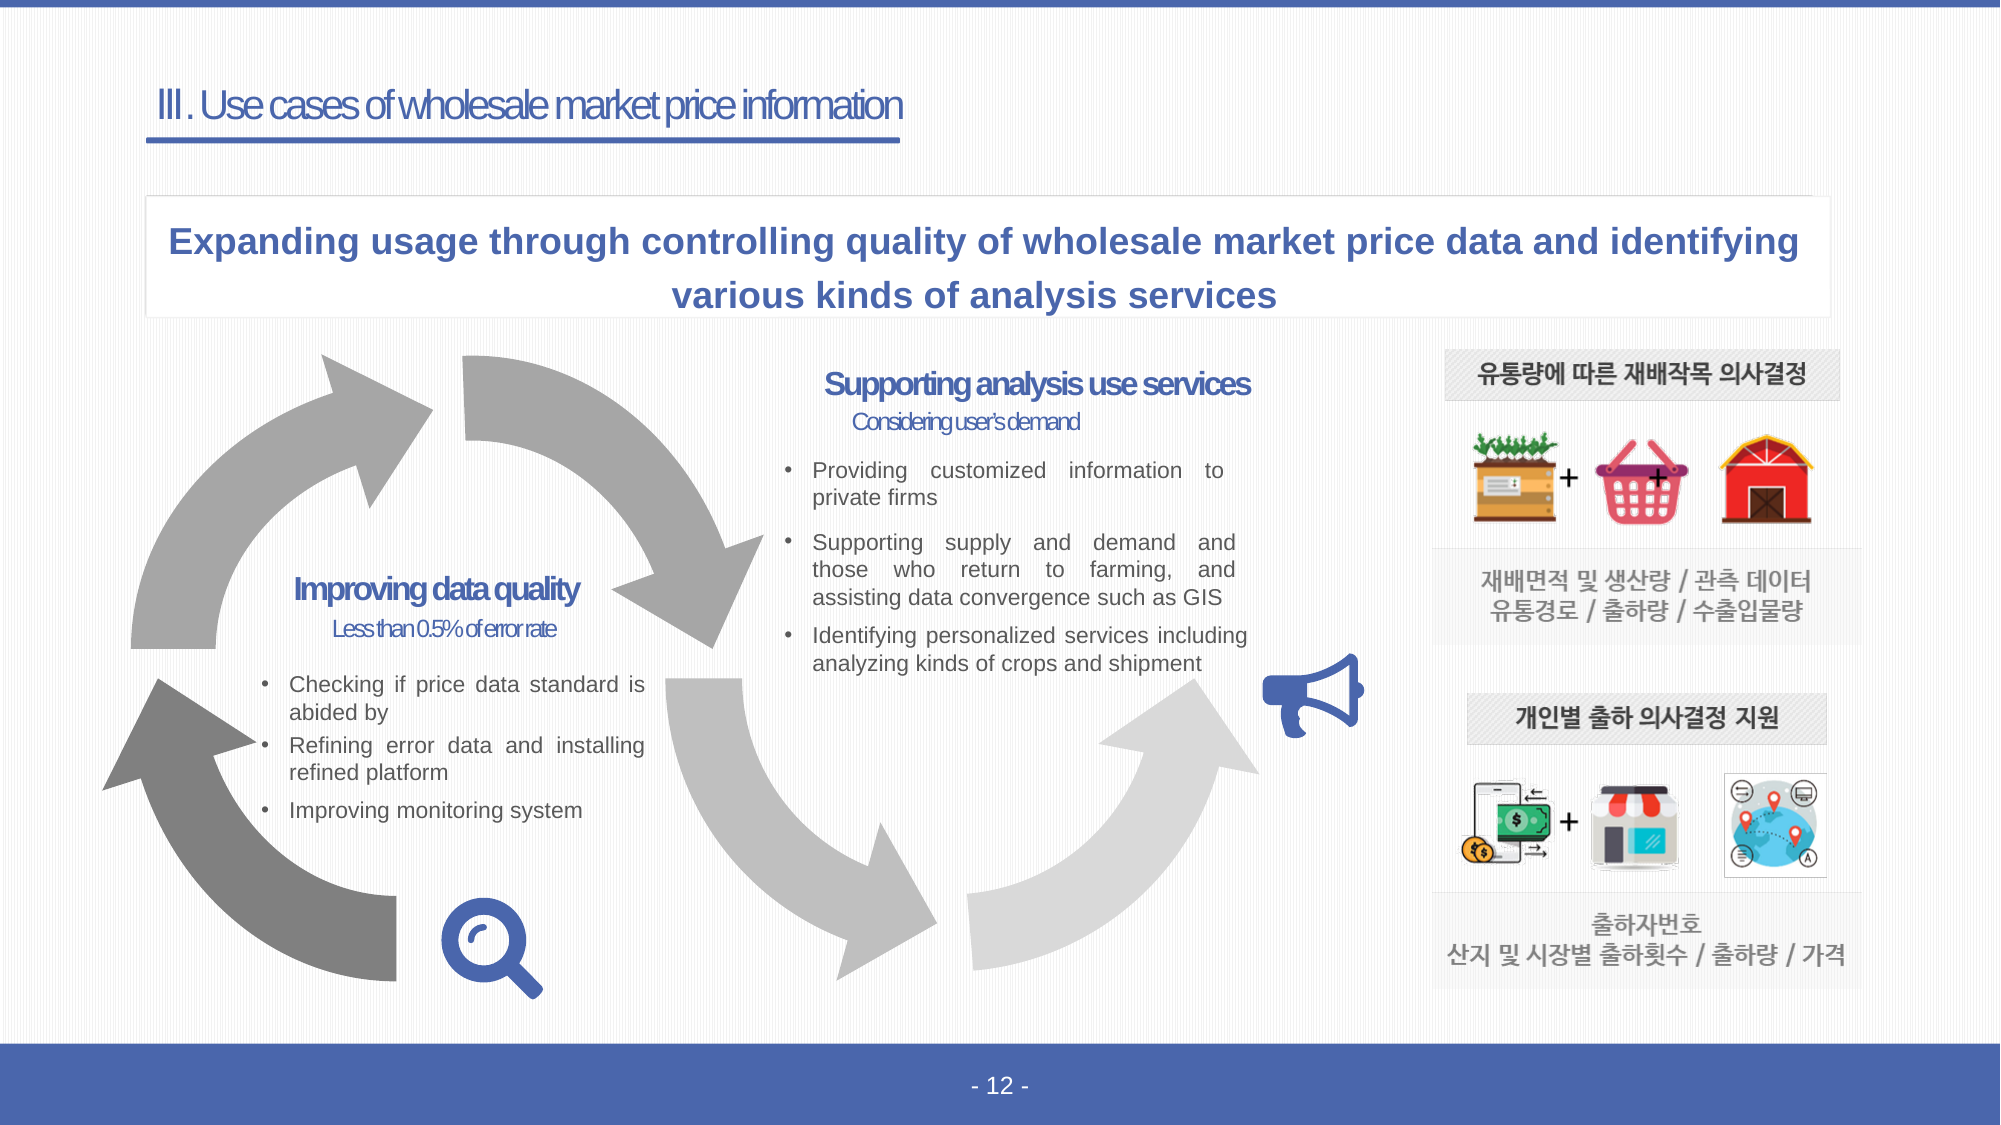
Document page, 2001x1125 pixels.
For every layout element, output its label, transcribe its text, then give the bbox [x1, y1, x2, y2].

text_box [144, 137, 902, 146]
text_box [144, 194, 1833, 320]
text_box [101, 353, 1365, 1000]
picture [1432, 693, 1863, 989]
text_box - 12 - [0, 1041, 2000, 1125]
text_box Ⅲ. Use cases of wholesale market price information [138, 18, 953, 137]
picture [1432, 349, 1863, 646]
text_box Expanding usage through controlling quality of wholesale market price data and identifying various kinds of analysis services [166, 207, 1804, 269]
text_box [0, 0, 2000, 10]
